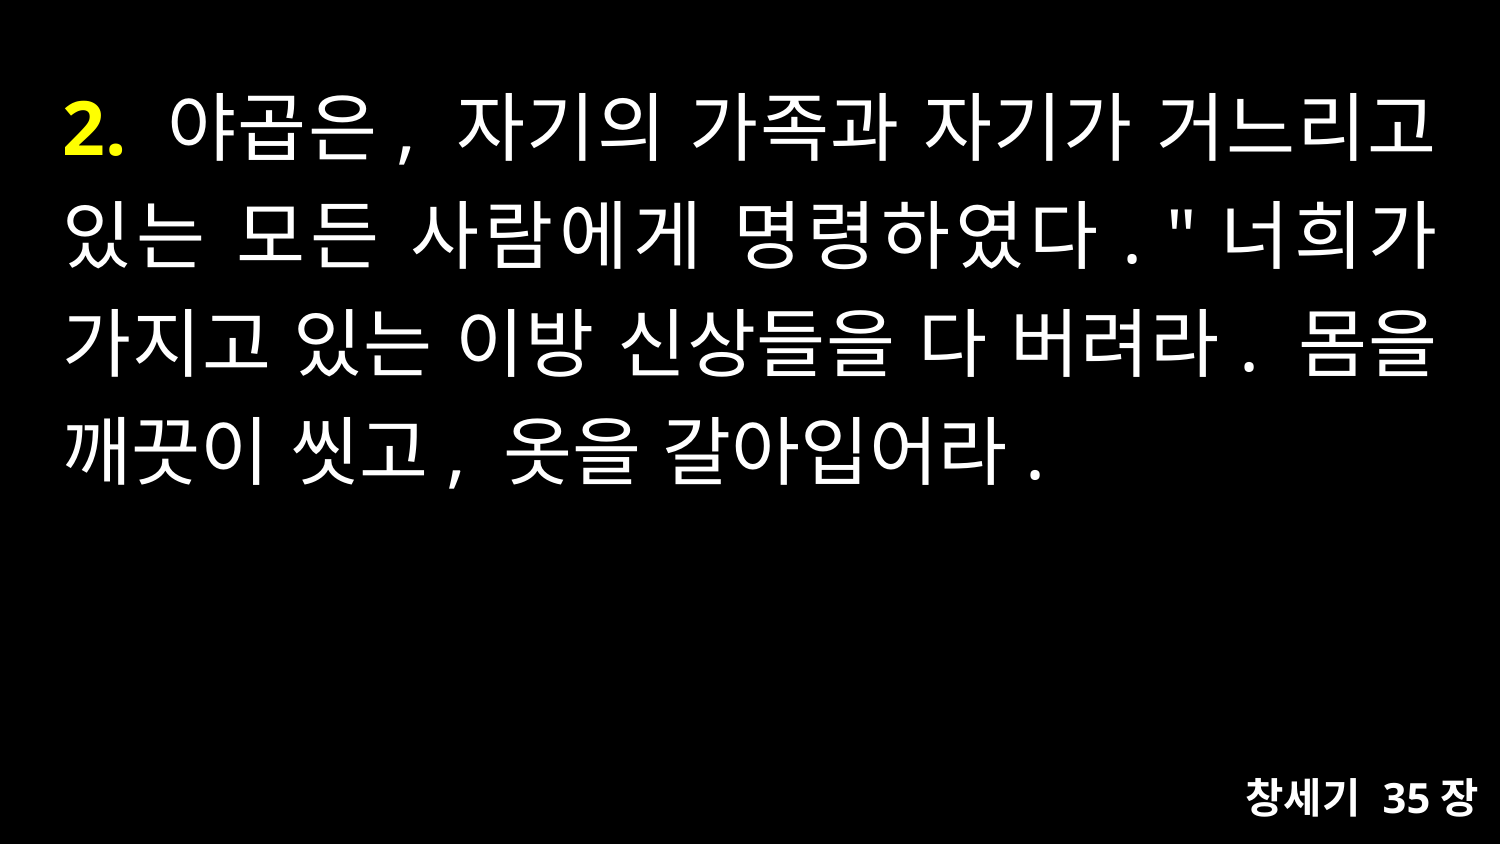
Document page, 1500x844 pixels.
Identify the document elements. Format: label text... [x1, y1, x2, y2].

subtitle 창세기 35장 [916, 770, 1500, 844]
title 2. 야곱은, 자기의 가족과 자기가 거느리고 있는 모든 사람에게 명령하였다. "너희가 가지고 있는 이방 신상들을 다 버려라. 몸을 깨끗이 씻고, 옷을 갈아입어라. [0, 0, 1500, 844]
